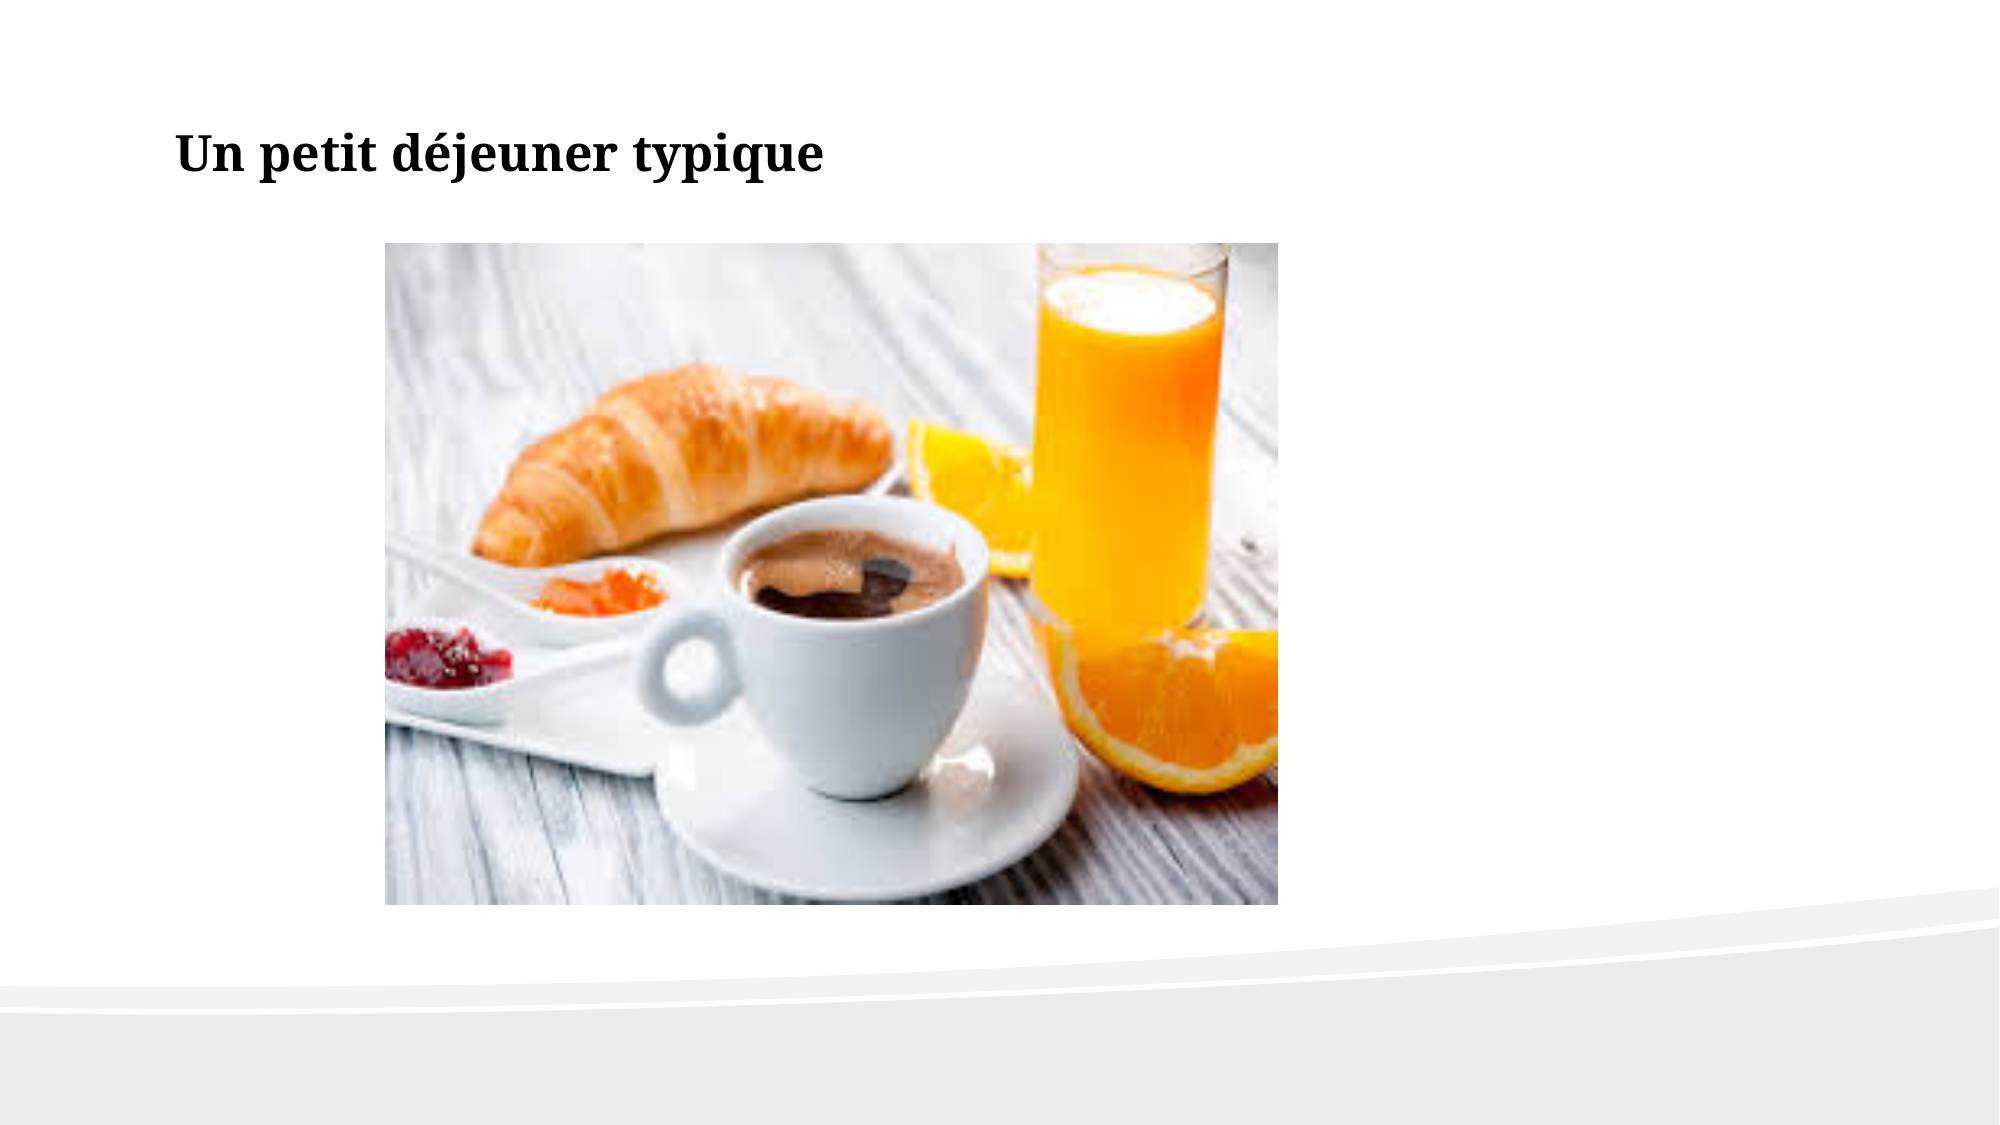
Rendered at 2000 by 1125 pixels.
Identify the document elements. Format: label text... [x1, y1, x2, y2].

text_box Un petit déjeuner typique [161, 113, 1614, 189]
picture [385, 243, 1278, 906]
